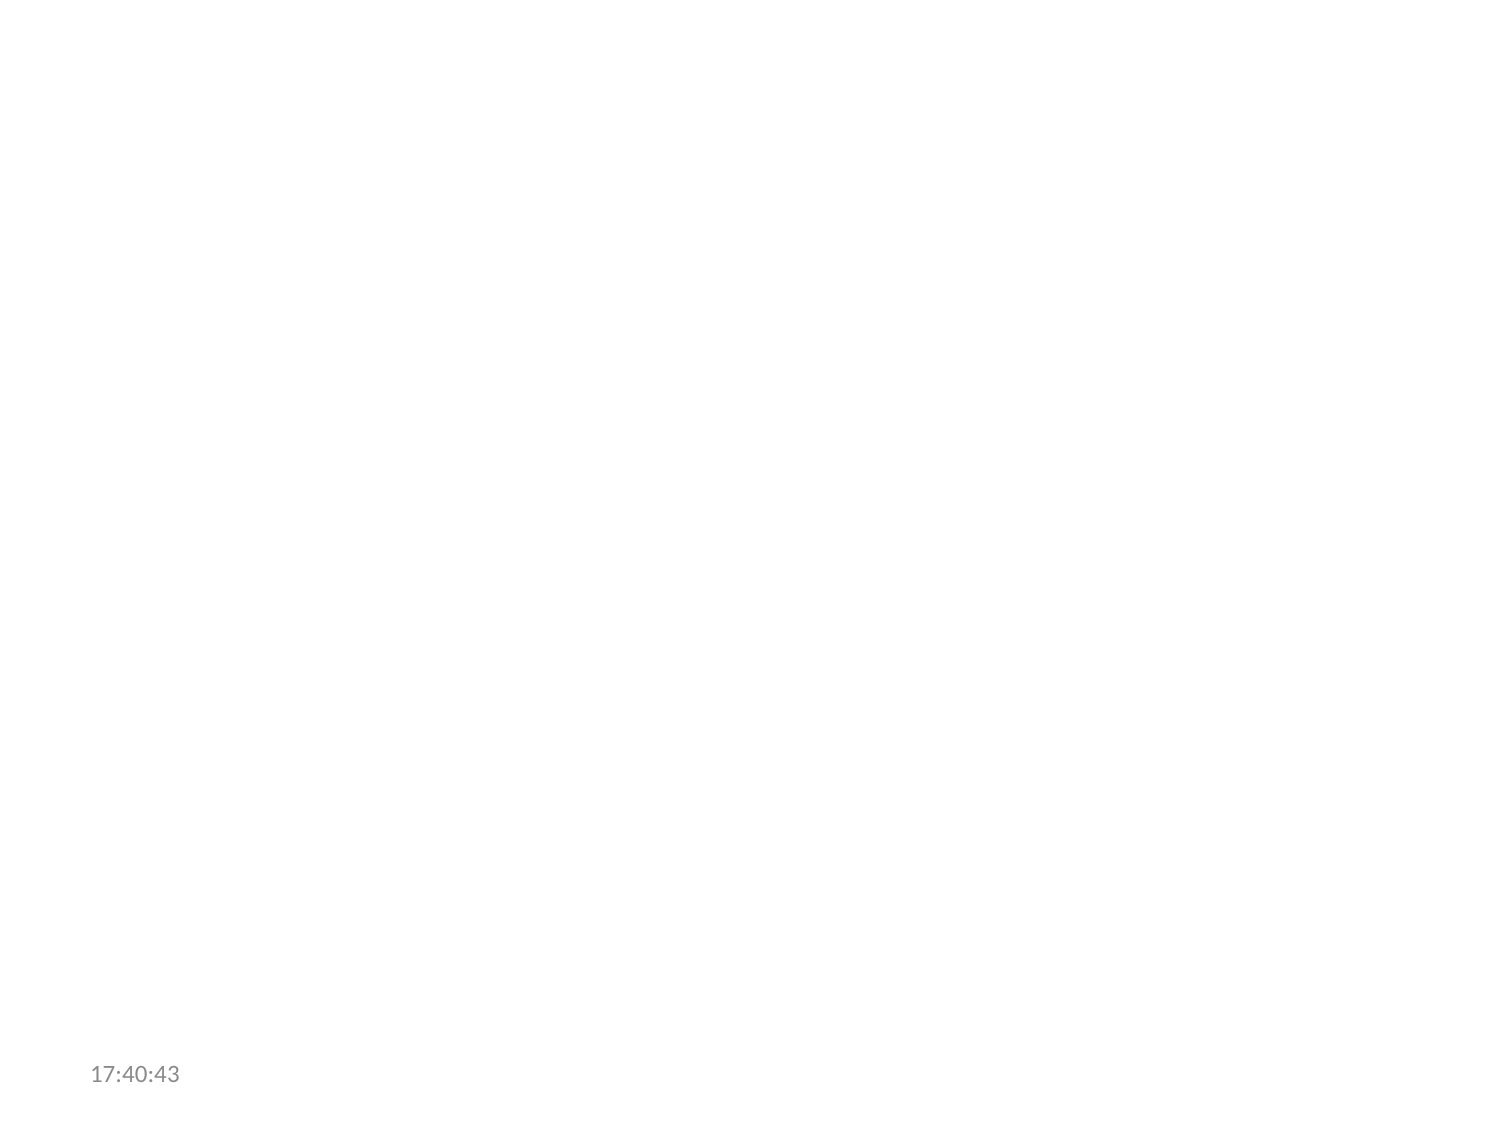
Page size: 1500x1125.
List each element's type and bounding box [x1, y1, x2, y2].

slide_number [75, 1042, 425, 1103]
